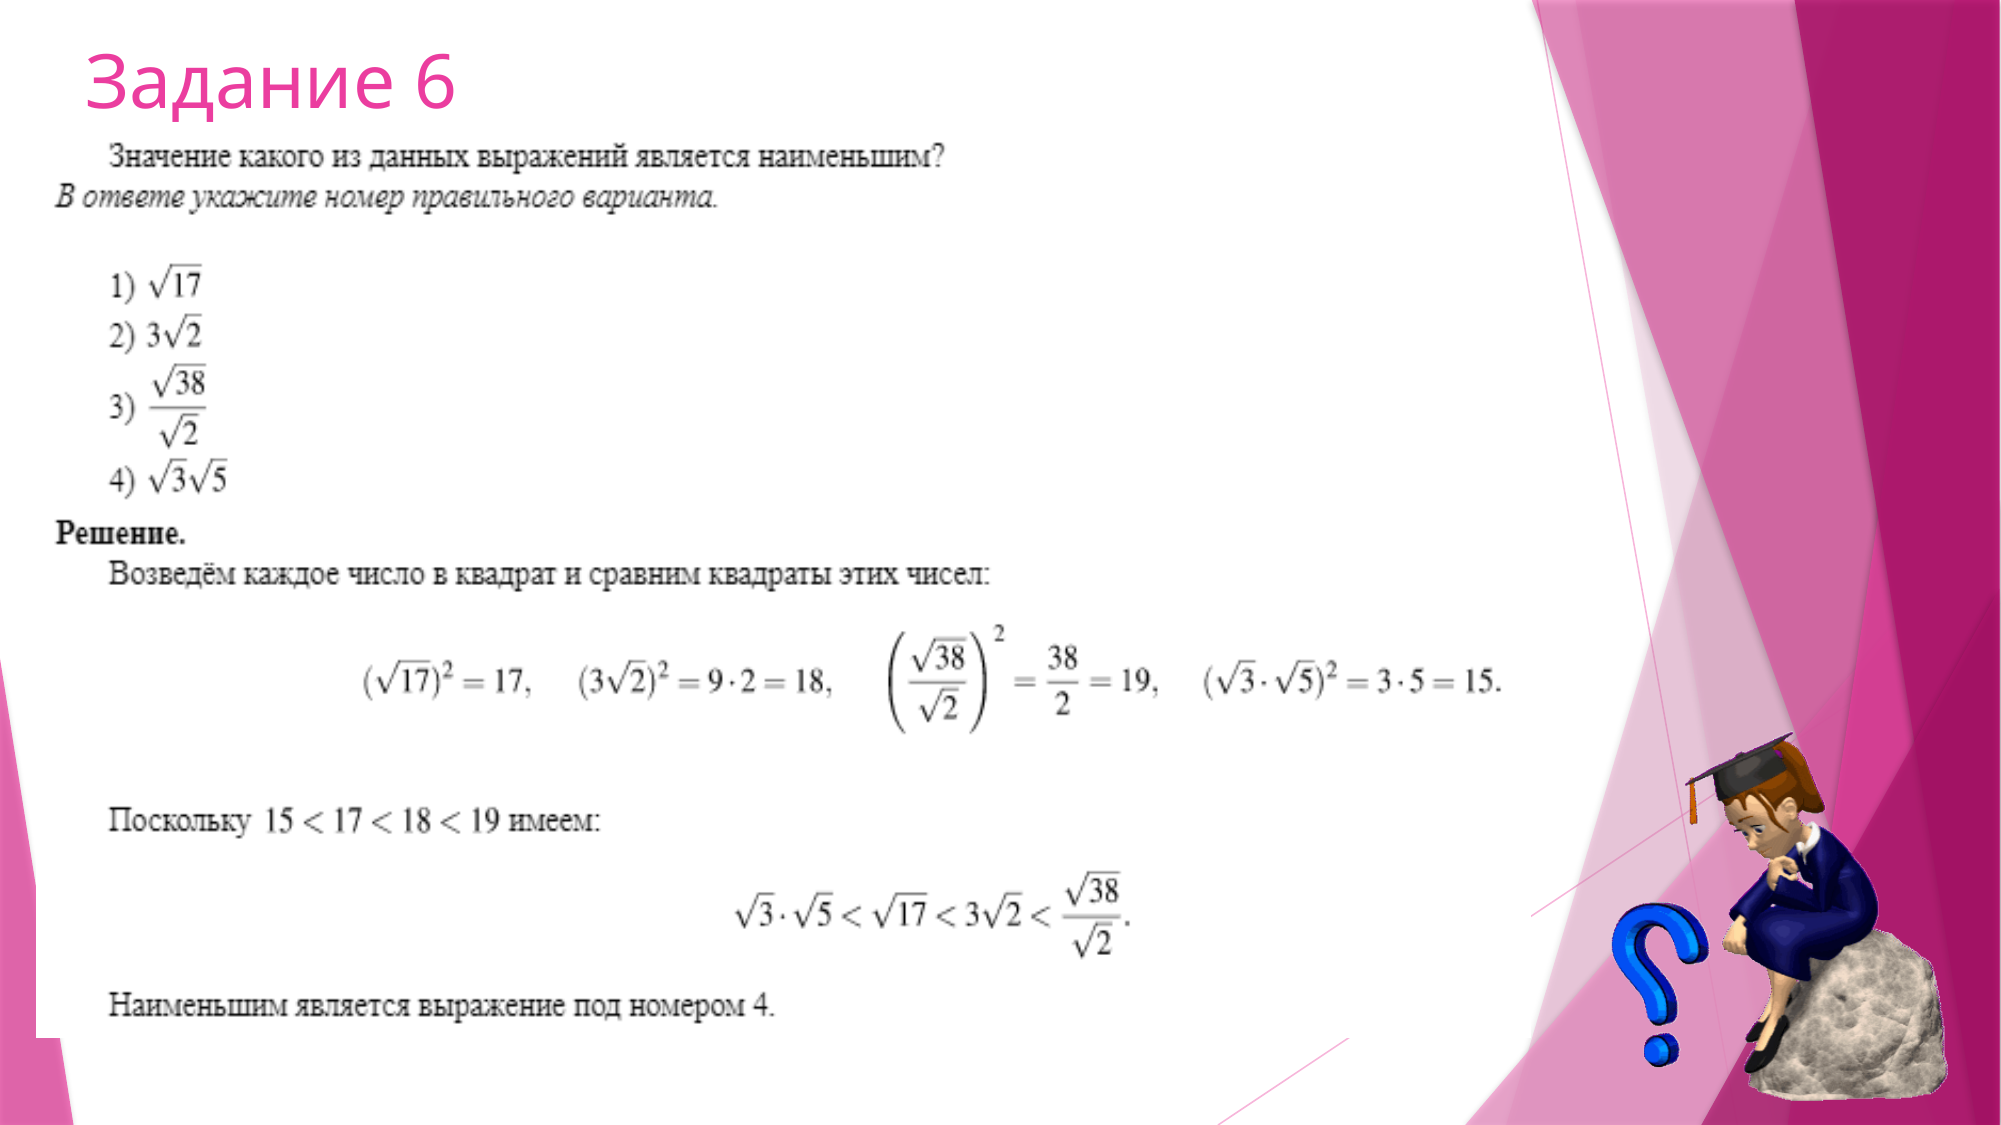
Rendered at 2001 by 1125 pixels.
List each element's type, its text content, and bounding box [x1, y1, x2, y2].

picture [1585, 719, 1961, 1111]
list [35, 138, 1531, 1038]
title Задание 6 [70, 26, 1481, 138]
